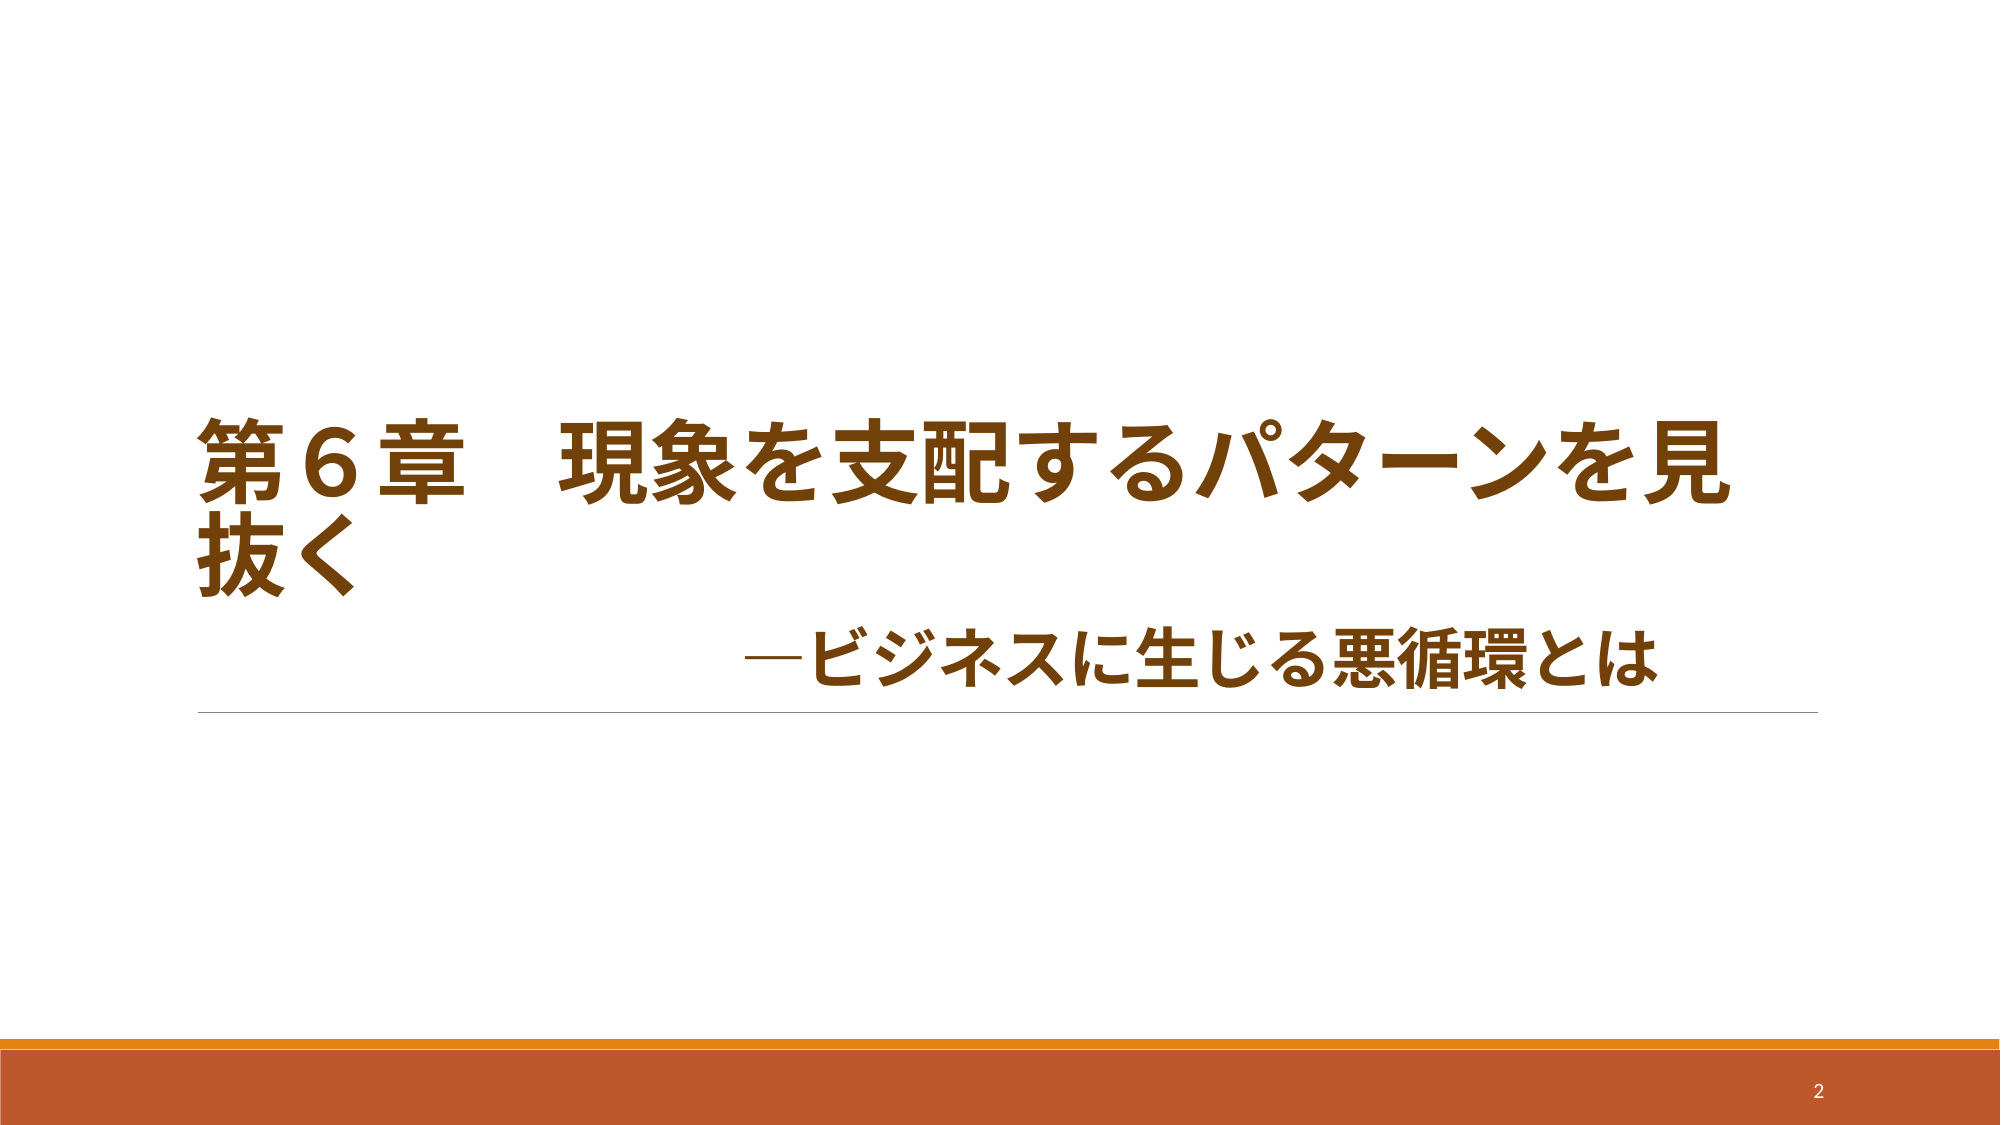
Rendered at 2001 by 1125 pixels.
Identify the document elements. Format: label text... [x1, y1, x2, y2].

title 第６章 現象を支配するパターンを見抜く ―ビジネスに生じる悪循環とは [180, 124, 1830, 710]
slide_number 2 [1624, 1059, 1840, 1120]
